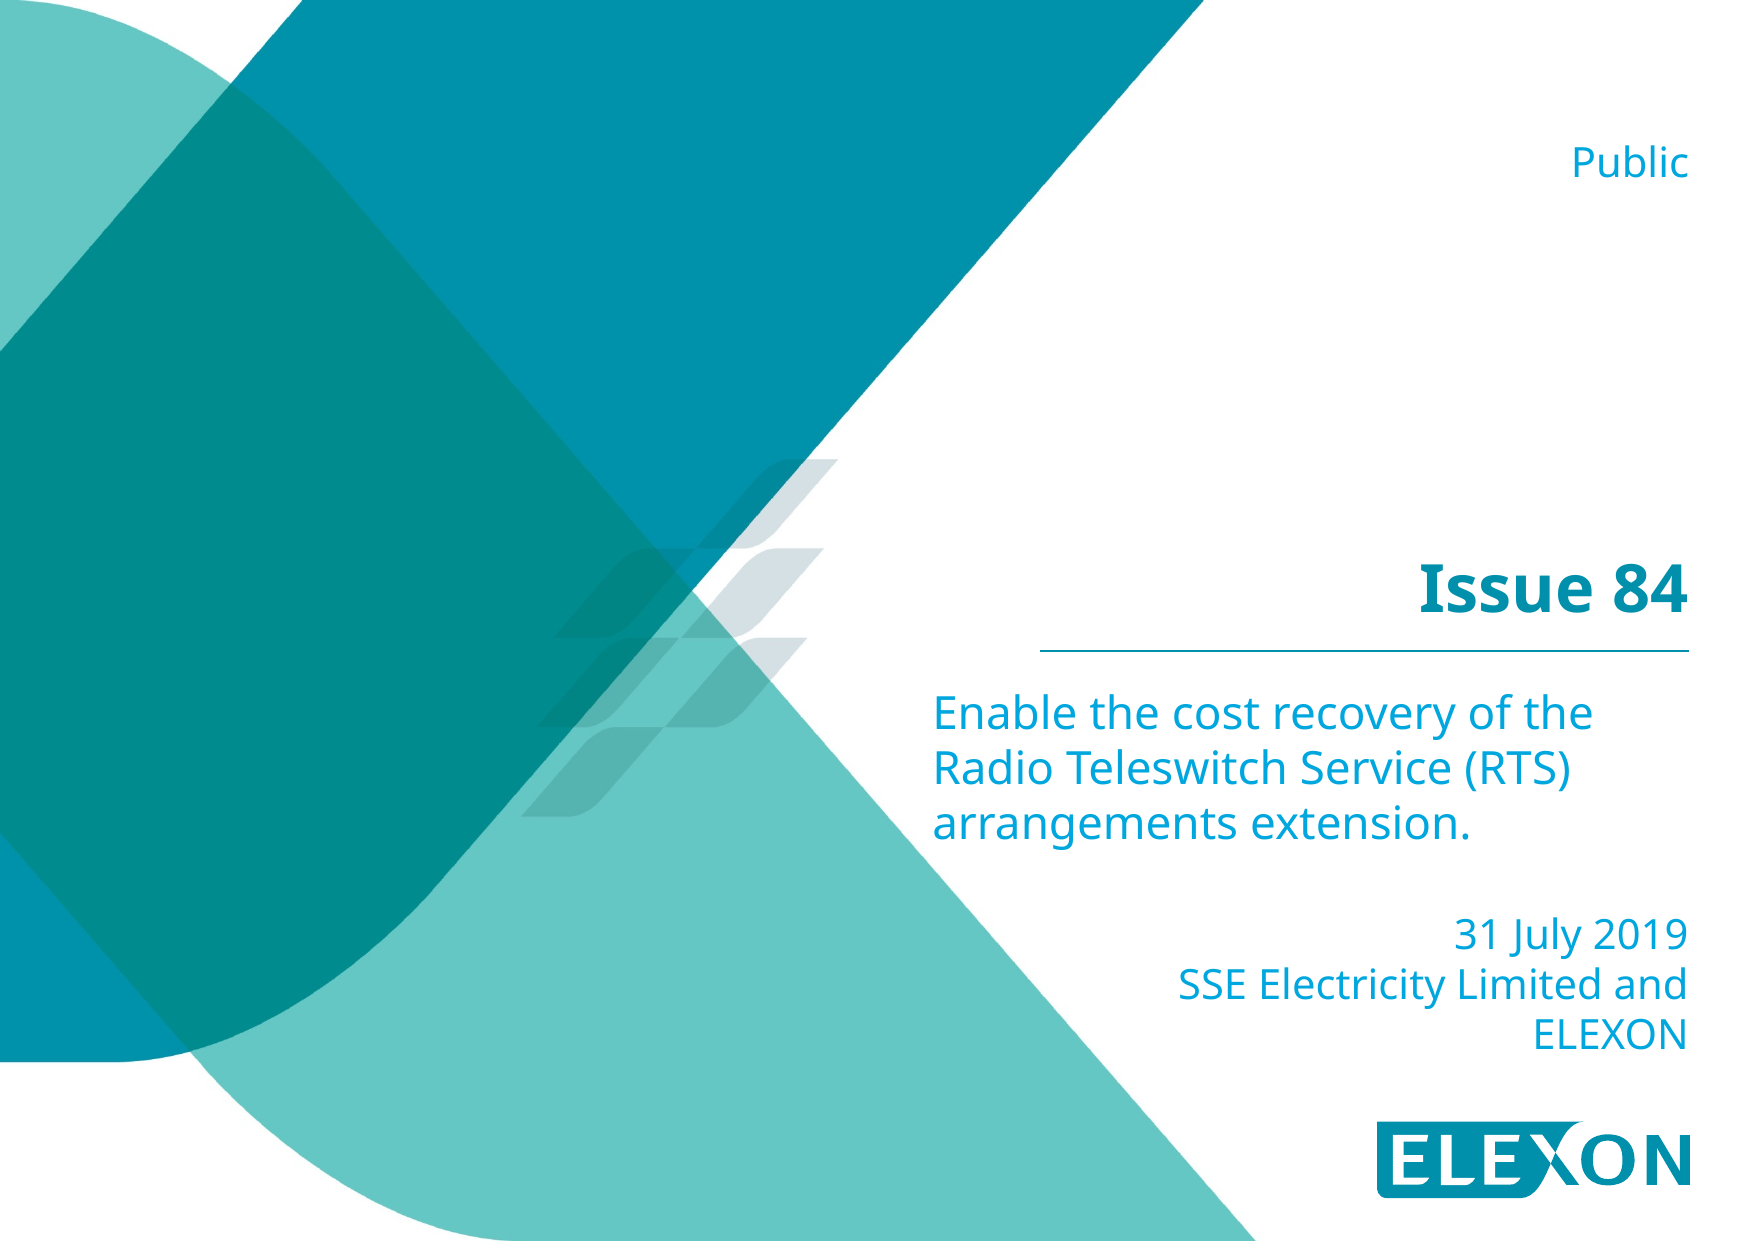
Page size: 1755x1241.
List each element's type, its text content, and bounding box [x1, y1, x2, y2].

picture [1266, 973, 1278, 981]
list 31 July 2019 SSE Electricity Limited and ELEXON [1039, 908, 1689, 962]
picture [1266, 986, 1278, 995]
picture [0, 0, 1278, 1241]
title Issue 84 [1039, 472, 1690, 626]
list Enable the cost recovery of the Radio Teleswitch Service (RTS) arrangements extension. [932, 683, 1690, 844]
list Public [1039, 136, 1689, 305]
